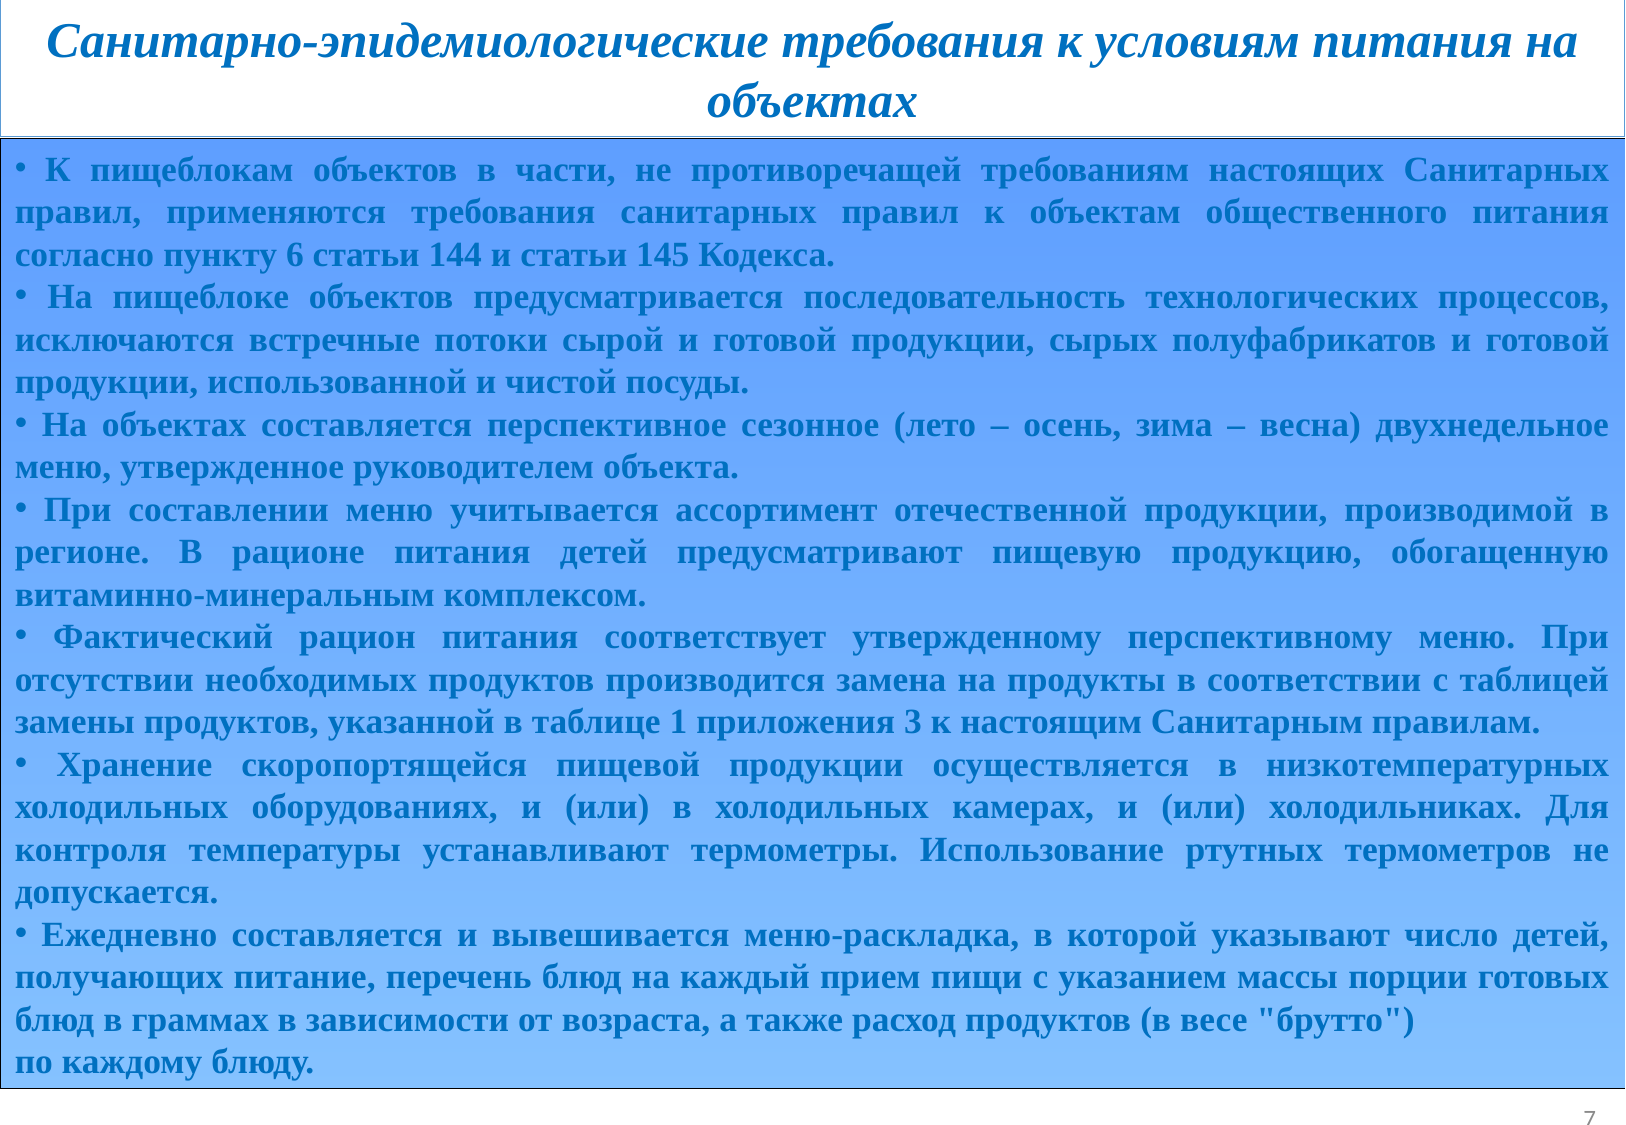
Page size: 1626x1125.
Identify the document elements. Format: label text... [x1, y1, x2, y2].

text_box К пищеблокам объектов в части, не противоречащей требованиям настоящих Санитарных правил, применяются требования санитарных правил к объектам общественного питания согласно пункту 6 статьи 144 и статьи 145 Кодекса. На пищеблоке объектов предусматривается последовательность технологических процессов, исключаются встречные потоки сырой и готовой продукции, сырых полуфабрикатов и готовой продукции, использованной и чистой посуды. На объектах составляется перспективное сезонное (лето – осень, зима – весна) двухнедельное меню, утвержденное руководителем объекта. При составлении меню учитывается ассортимент отечественной продукции, производимой в регионе. В рационе питания детей предусматривают пищевую продукцию, обогащенную витаминно-минеральным комплексом. Фактический рацион питания соответствует утвержденному перспективному меню. При отсутствии необходимых продуктов производится замена на продукты в соответствии с таблицей замены продуктов, указанной в таблице 1 приложения 3 к настоящим Санитарным правилам. Хранение скоропортящейся пищевой продукции осуществляется в низкотемпературных холодильных оборудованиях, и (или) в холодильных камерах, и (или) холодильниках. Для контроля температуры устанавливают термометры. Использование ртутных термометров не допускается. Ежедневно составляется и вывешивается меню-раскладка, в которой указывают число детей, получающих питание, перечень блюд на каждый прием пищи с указанием массы порции готовых блюд в граммах в зависимости от возраста, а также расход продуктов (в весе "брутто") по каждому блюду. [0, 138, 1625, 1089]
text_box Санитарно-эпидемиологические требования к условиям питания на объектах [0, 0, 1625, 137]
text_box 7 [1231, 1094, 1611, 1125]
